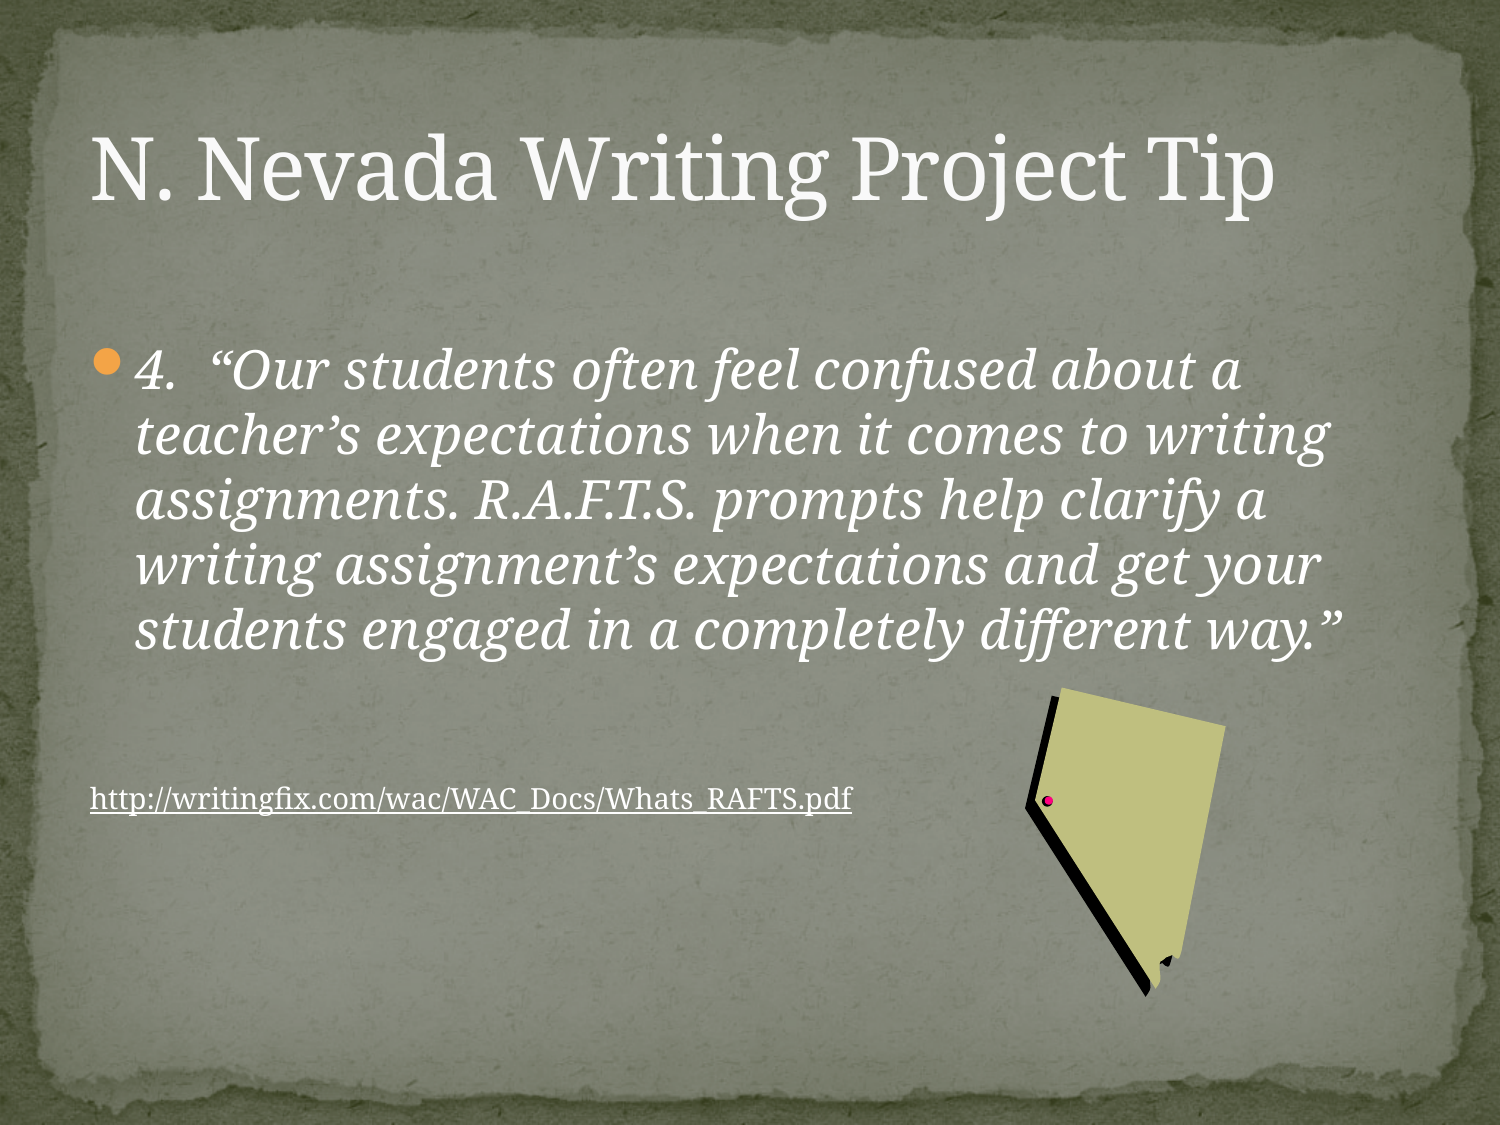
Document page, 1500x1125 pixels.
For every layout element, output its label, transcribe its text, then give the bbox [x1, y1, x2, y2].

title N. Nevada Writing Project Tip [74, 24, 1425, 225]
picture [1025, 689, 1224, 997]
list 4. “Our students often feel confused about a teacher’s expectations when it comes to writing assignments. R.A.F.T.S. prompts help clarify a writing assignment’s expectations and get your students engaged in a completely different way.” http://writingfix.com/wac/WAC_Docs/Whats_RAFTS.pdf [75, 249, 1425, 1000]
